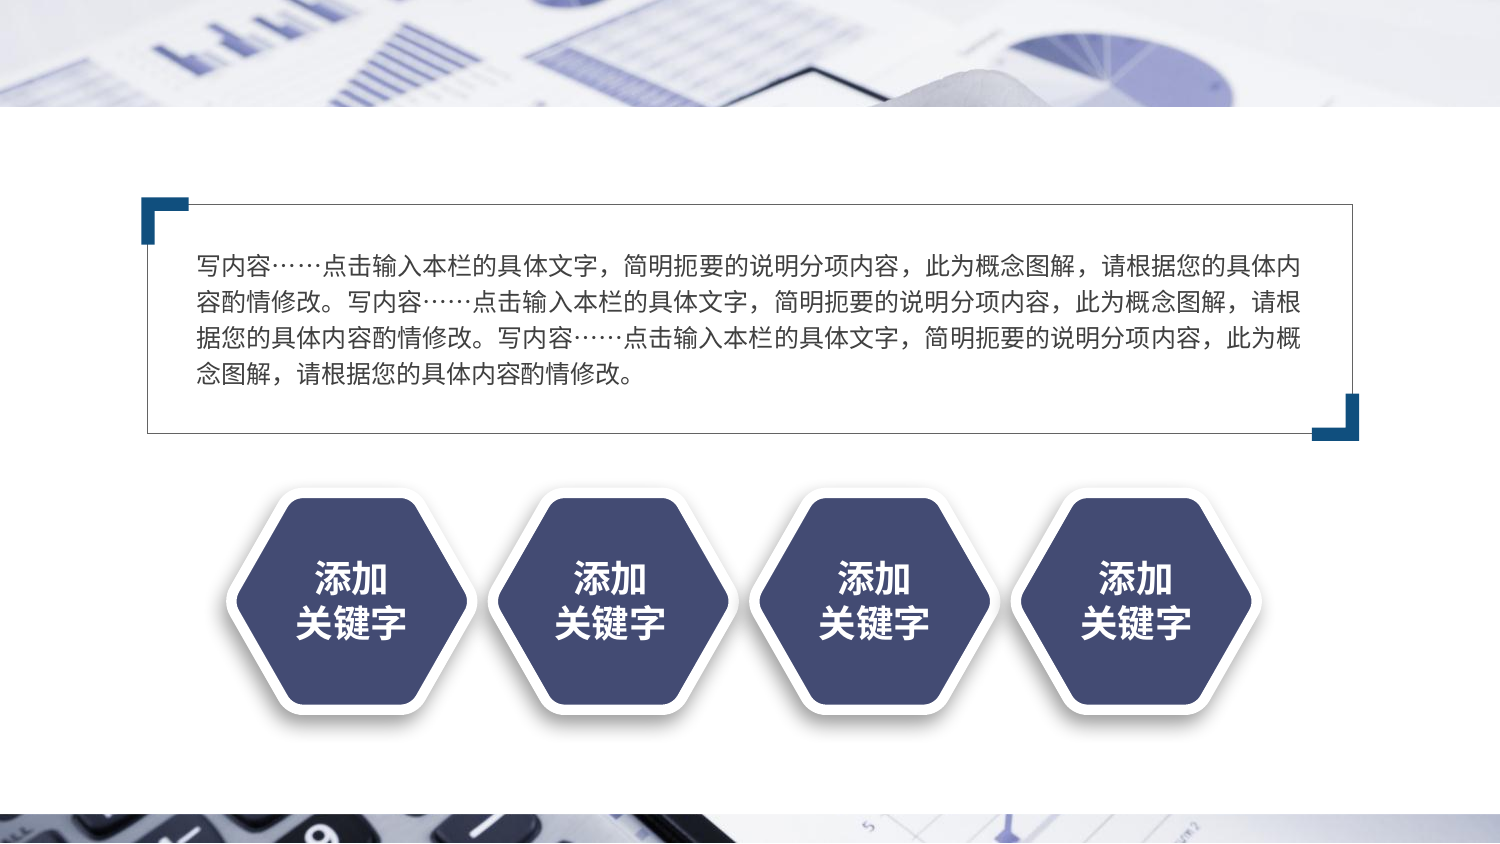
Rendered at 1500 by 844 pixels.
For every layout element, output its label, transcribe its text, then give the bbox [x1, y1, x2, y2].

text_box 添加 关键字 [1056, 555, 1216, 646]
picture [0, 0, 1500, 107]
text_box [146, 204, 1354, 435]
text_box 添加 关键字 [531, 555, 691, 646]
text_box [492, 492, 734, 710]
text_box 写内容……点击输入本栏的具体文字，简明扼要的说明分项内容，此为概念图解，请根据您的具体内容酌情修改。写内容……点击输入本栏的具体文字，简明扼要的说明分项内容，此为概念图解，请根据您的具体内容酌情修改。写内容……点击输入本栏的具体文字，简明扼要的说明分项内容，此为概念图解，请根据您的具体内容酌情修改。 [196, 244, 1304, 389]
text_box [1015, 492, 1257, 710]
text_box 添加 关键字 [795, 555, 955, 646]
text_box [140, 196, 190, 246]
text_box [1311, 393, 1360, 442]
text_box [231, 492, 473, 710]
picture [0, 815, 1500, 843]
text_box [754, 492, 996, 710]
text_box 添加 关键字 [272, 555, 432, 646]
